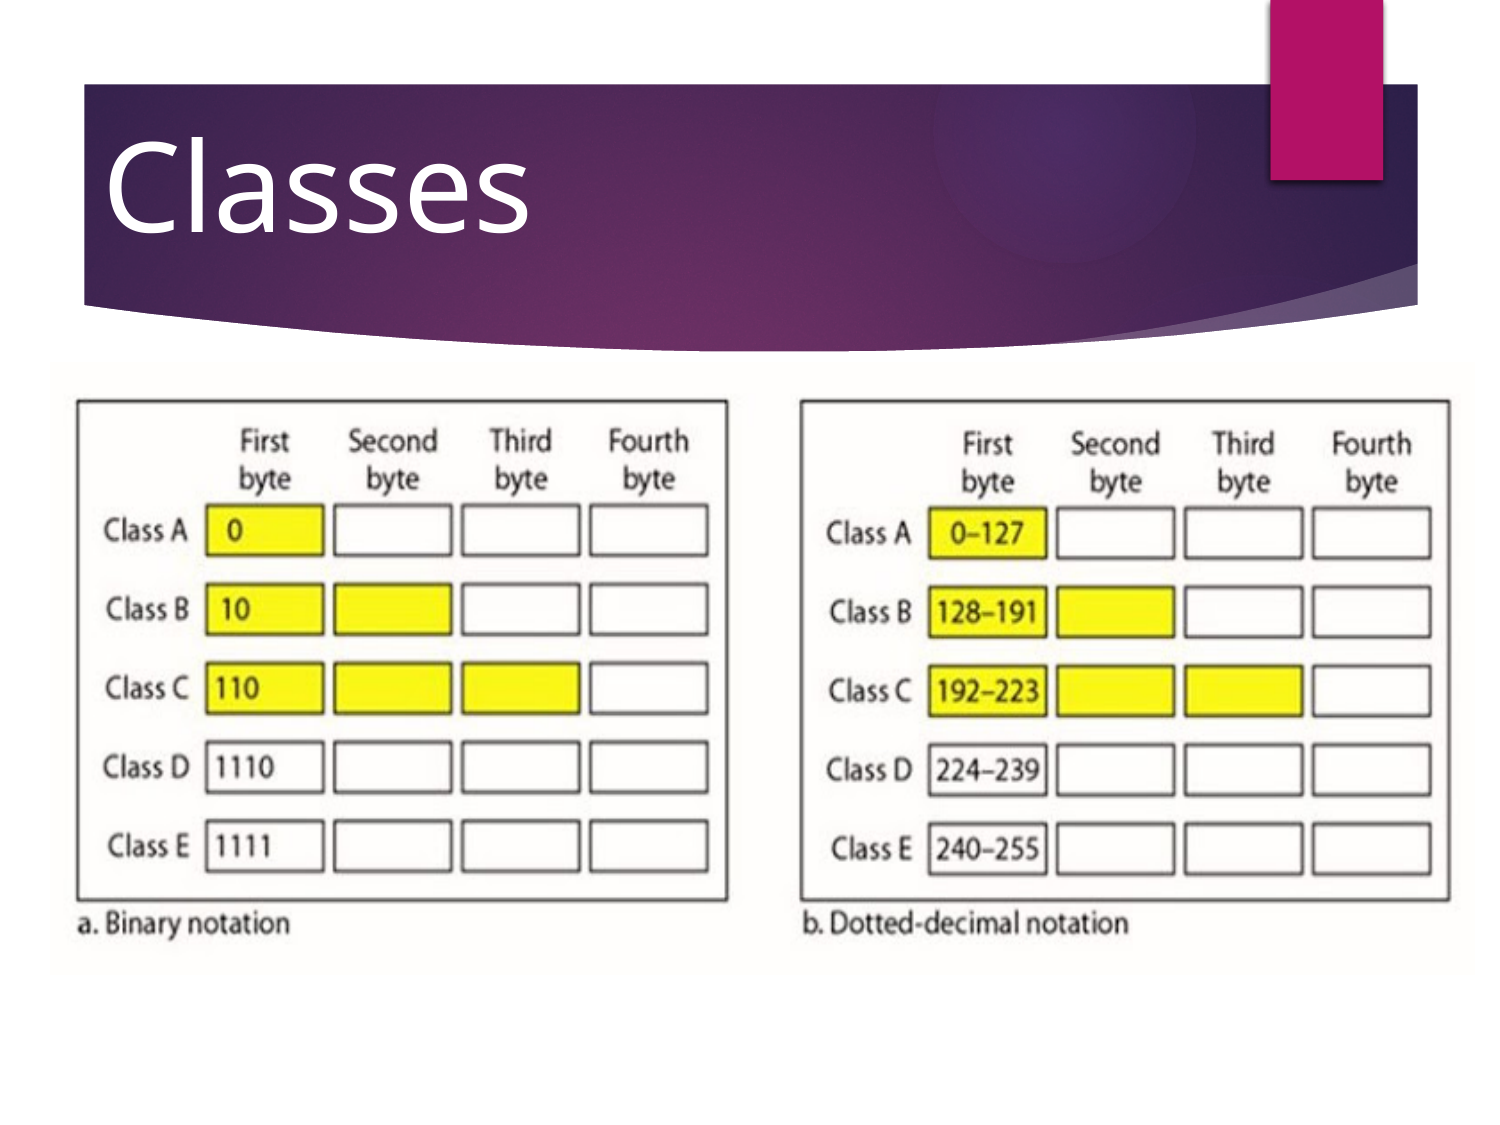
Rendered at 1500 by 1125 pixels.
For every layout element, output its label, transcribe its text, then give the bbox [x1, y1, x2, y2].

picture [49, 362, 1476, 976]
text_box Classes [87, 99, 1438, 288]
